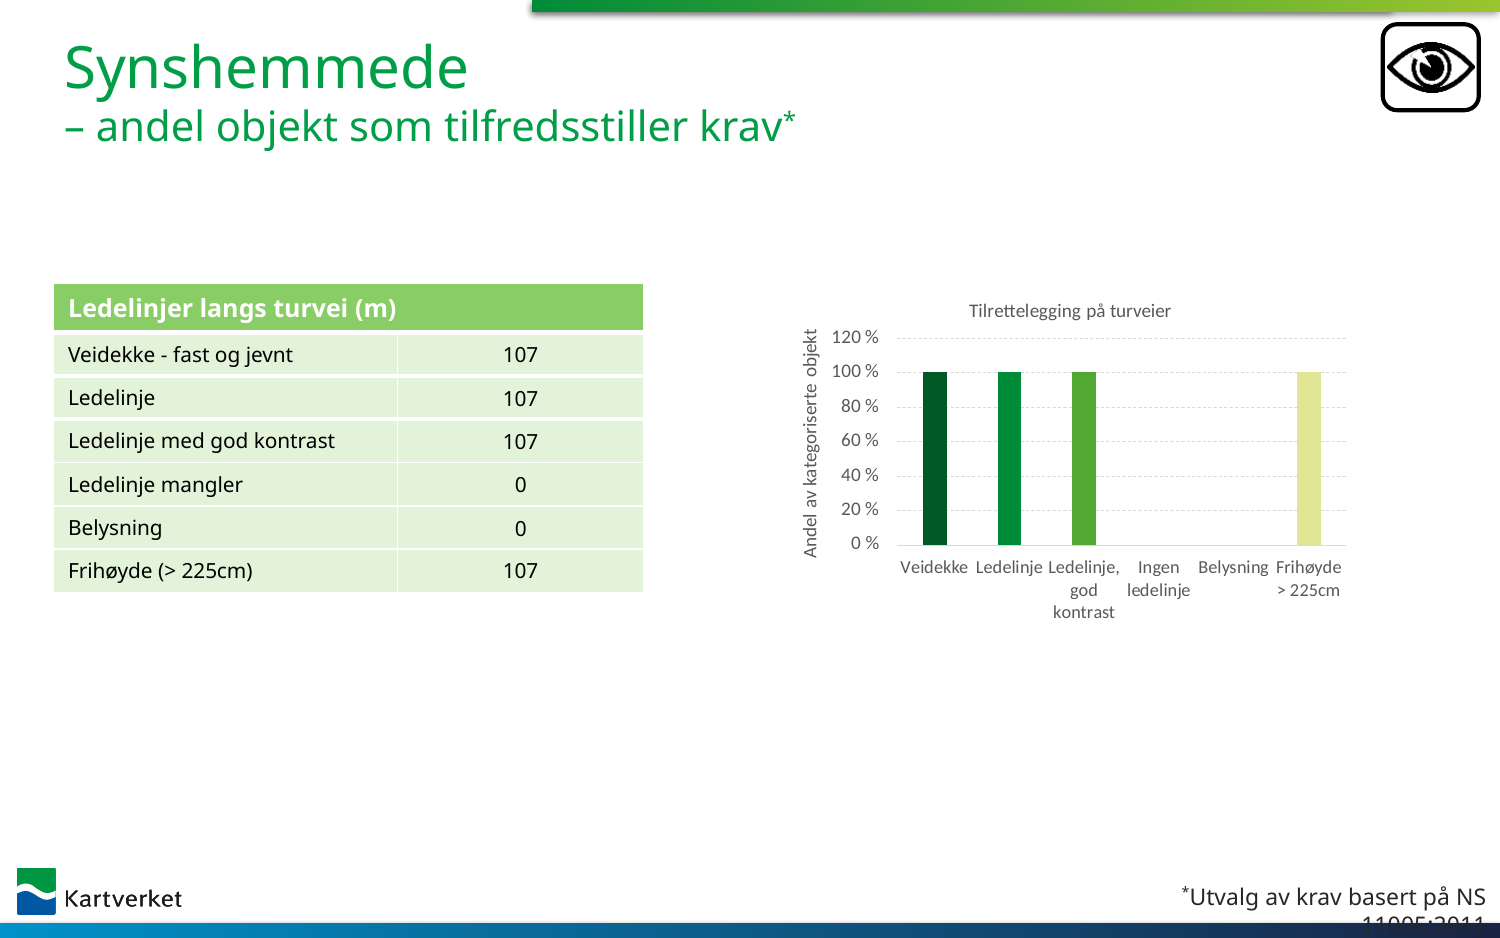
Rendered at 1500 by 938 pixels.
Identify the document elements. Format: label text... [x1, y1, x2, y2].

table_cell 107 [398, 550, 643, 592]
table_cell Veidekke - fast og jevnt [54, 335, 397, 374]
table_cell 107 [398, 335, 643, 374]
table_cell 0 [398, 463, 643, 505]
table_cell Ledelinje mangler [54, 463, 397, 505]
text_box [1382, 24, 1480, 111]
picture [791, 291, 1349, 630]
table_cell Belysning [54, 507, 397, 548]
table_cell Frihøyde (> 225cm) [54, 550, 397, 592]
table_header Ledelinjer langs turvei (m) [54, 284, 643, 330]
table_cell Ledelinje med god kontrast [54, 421, 397, 462]
table_cell 0 [398, 507, 643, 548]
table_cell Ledelinje [54, 378, 397, 417]
table_cell 107 [398, 378, 643, 417]
text_box *Utvalg av krav basert på NS 11005:2011 [1068, 873, 1500, 938]
table_cell 107 [398, 421, 643, 462]
text_box Synshemmede – andel objekt som tilfredsstiller krav* [49, 24, 1431, 158]
